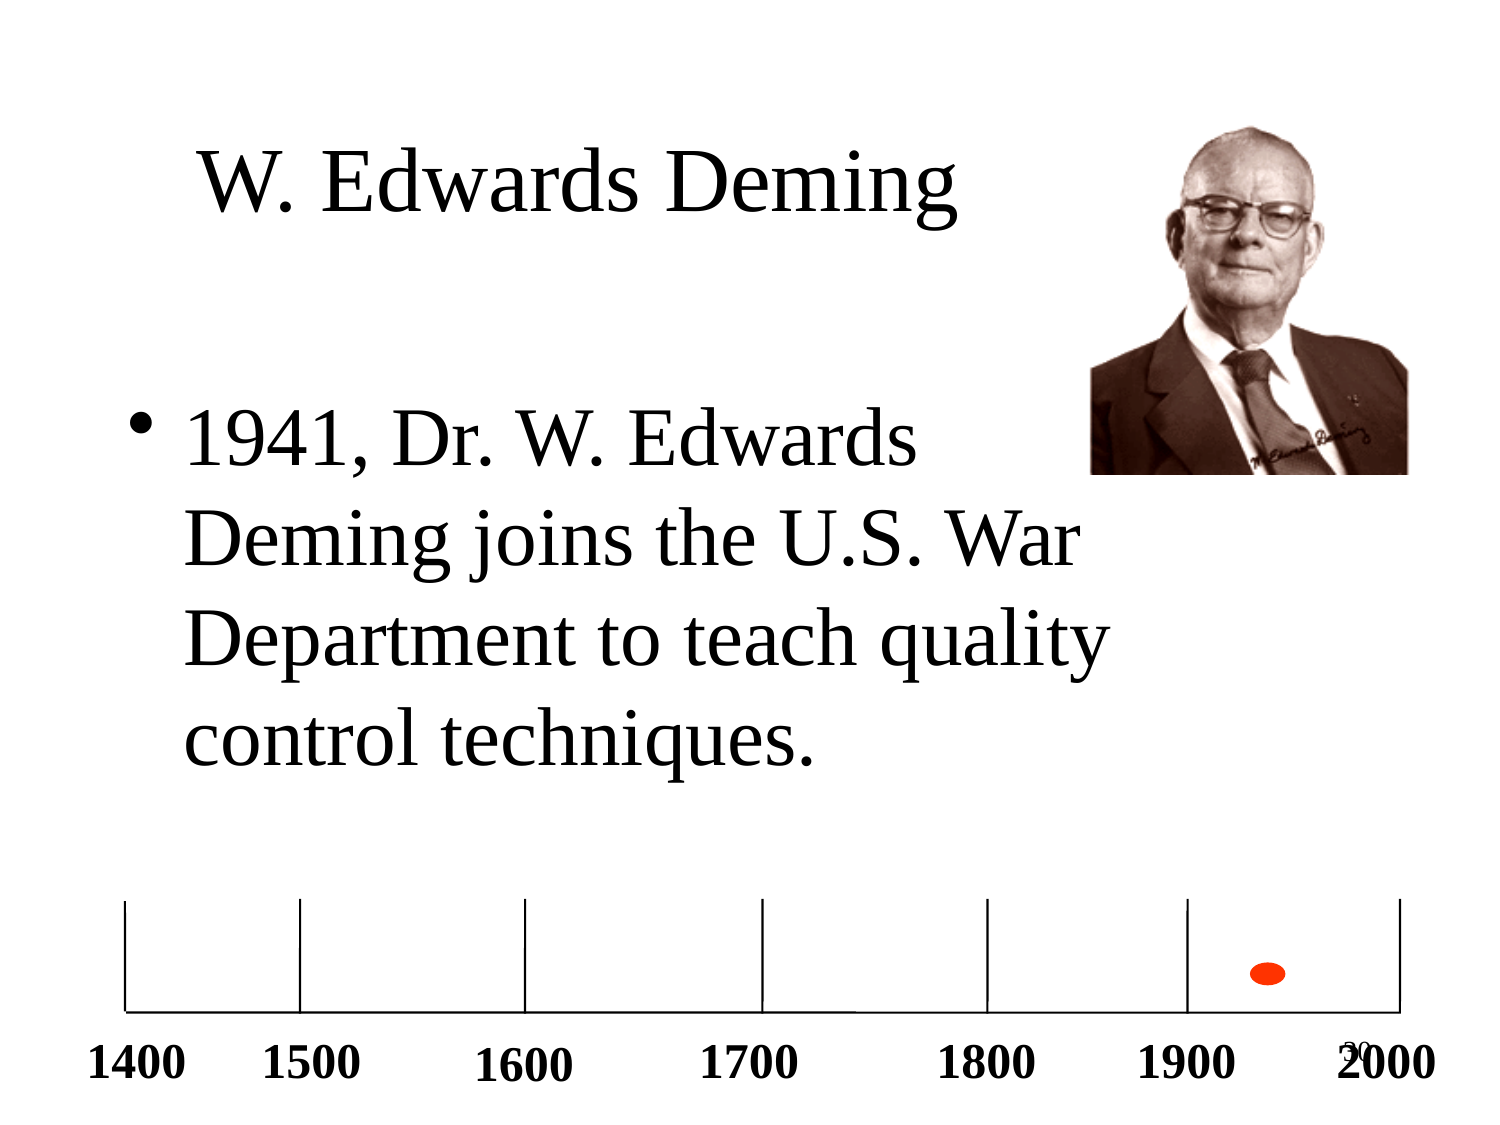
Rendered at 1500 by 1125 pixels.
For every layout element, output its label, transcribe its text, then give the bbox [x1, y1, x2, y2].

text_box 1500 [246, 1022, 377, 1097]
text_box 1800 [921, 1022, 1052, 1097]
list 1941, Dr. W. Edwards Deming joins the U.S. War Department to teach quality control techniques. [112, 375, 1213, 863]
picture [1087, 87, 1411, 476]
text_box 2000 [1321, 1021, 1452, 1097]
text_box 1600 [459, 1024, 601, 1099]
text_box 1700 [684, 1022, 814, 1097]
title W. Edwards Deming [112, 99, 1082, 250]
slide_number 30 [1074, 1025, 1388, 1100]
text_box 1900 [1121, 1022, 1252, 1097]
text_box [124, 898, 1401, 1014]
text_box 1400 [71, 1021, 202, 1097]
